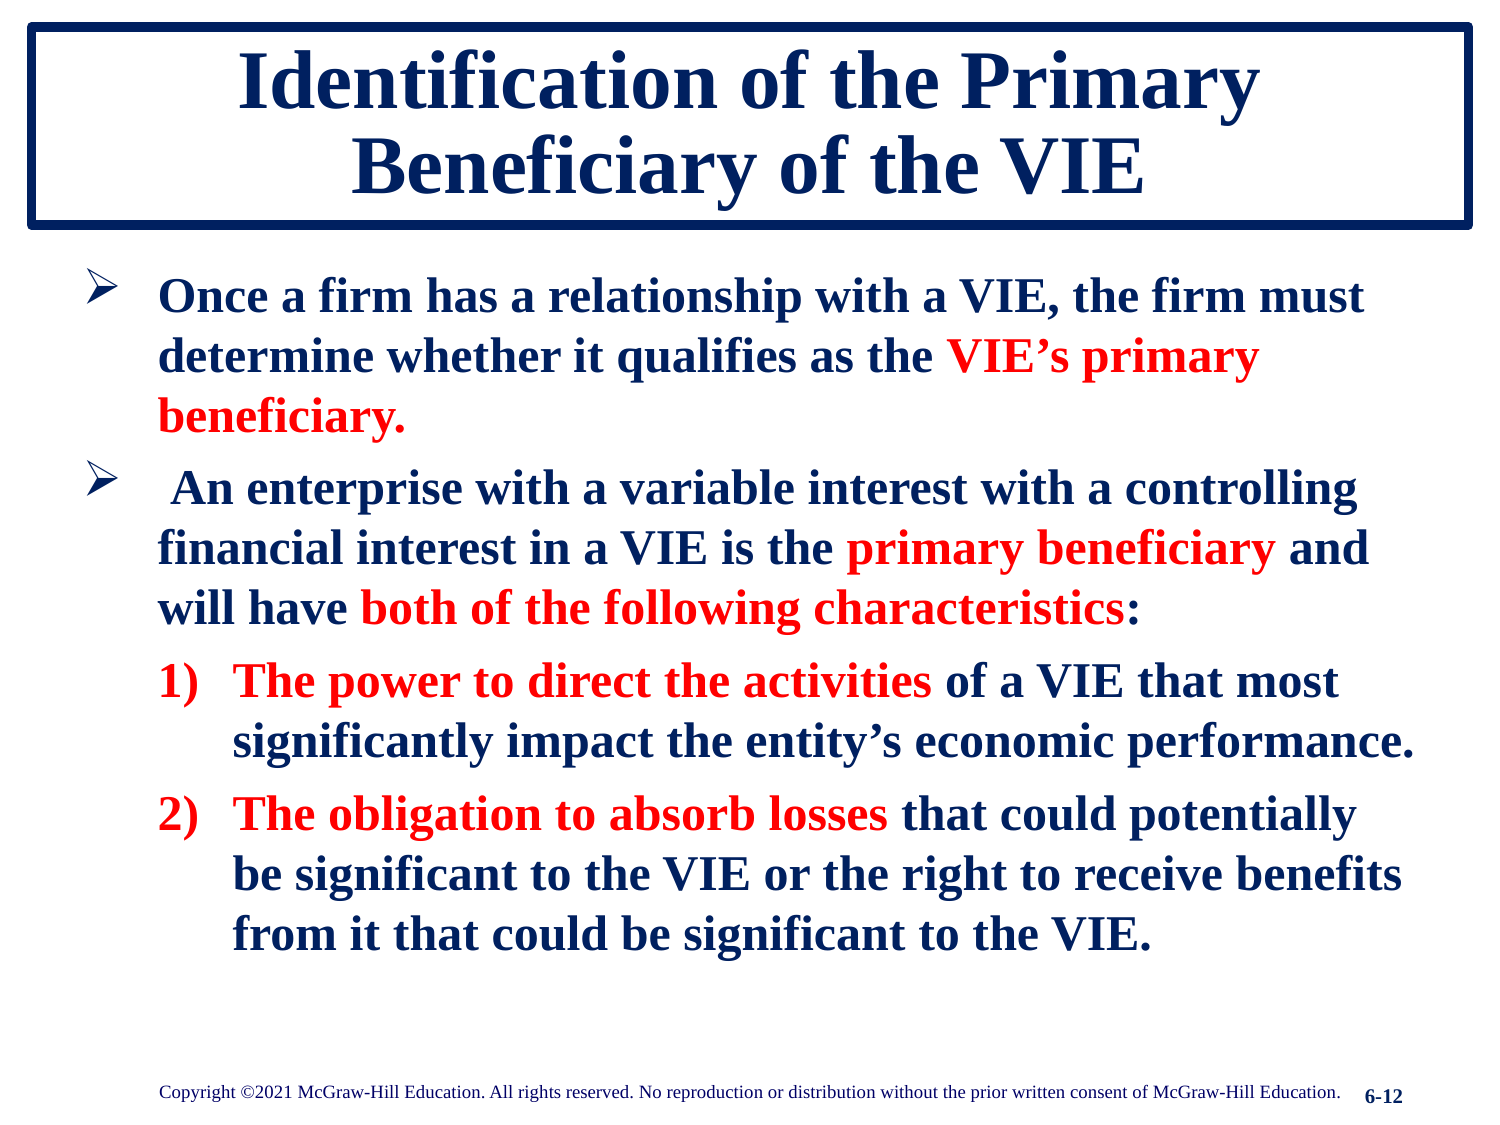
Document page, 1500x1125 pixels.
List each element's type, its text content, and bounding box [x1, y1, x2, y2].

title Identification of the Primary Beneficiary of the VIE [27, 22, 1473, 230]
text_box Copyright ©2021 McGraw-Hill Education. All rights reserved. No reproduction or distribution without the prior written consent of McGraw-Hill Education. [76, 1072, 1424, 1110]
list Once a firm has a relationship with a VIE, the firm must determine whether it qualifies as the VIE’s primary beneficiary. An enterprise with a variable interest with a controlling financial interest in a VIE is the primary beneficiary and will have both of the following characteristics: The power to direct the activities of a VIE that most significantly impact the entity’s economic performance. The obligation to absorb losses that could potentially be significant to the VIE or the right to receive benefits from it that could be significant to the VIE. [67, 254, 1433, 1065]
slide_number 6-12 [1350, 1074, 1438, 1125]
